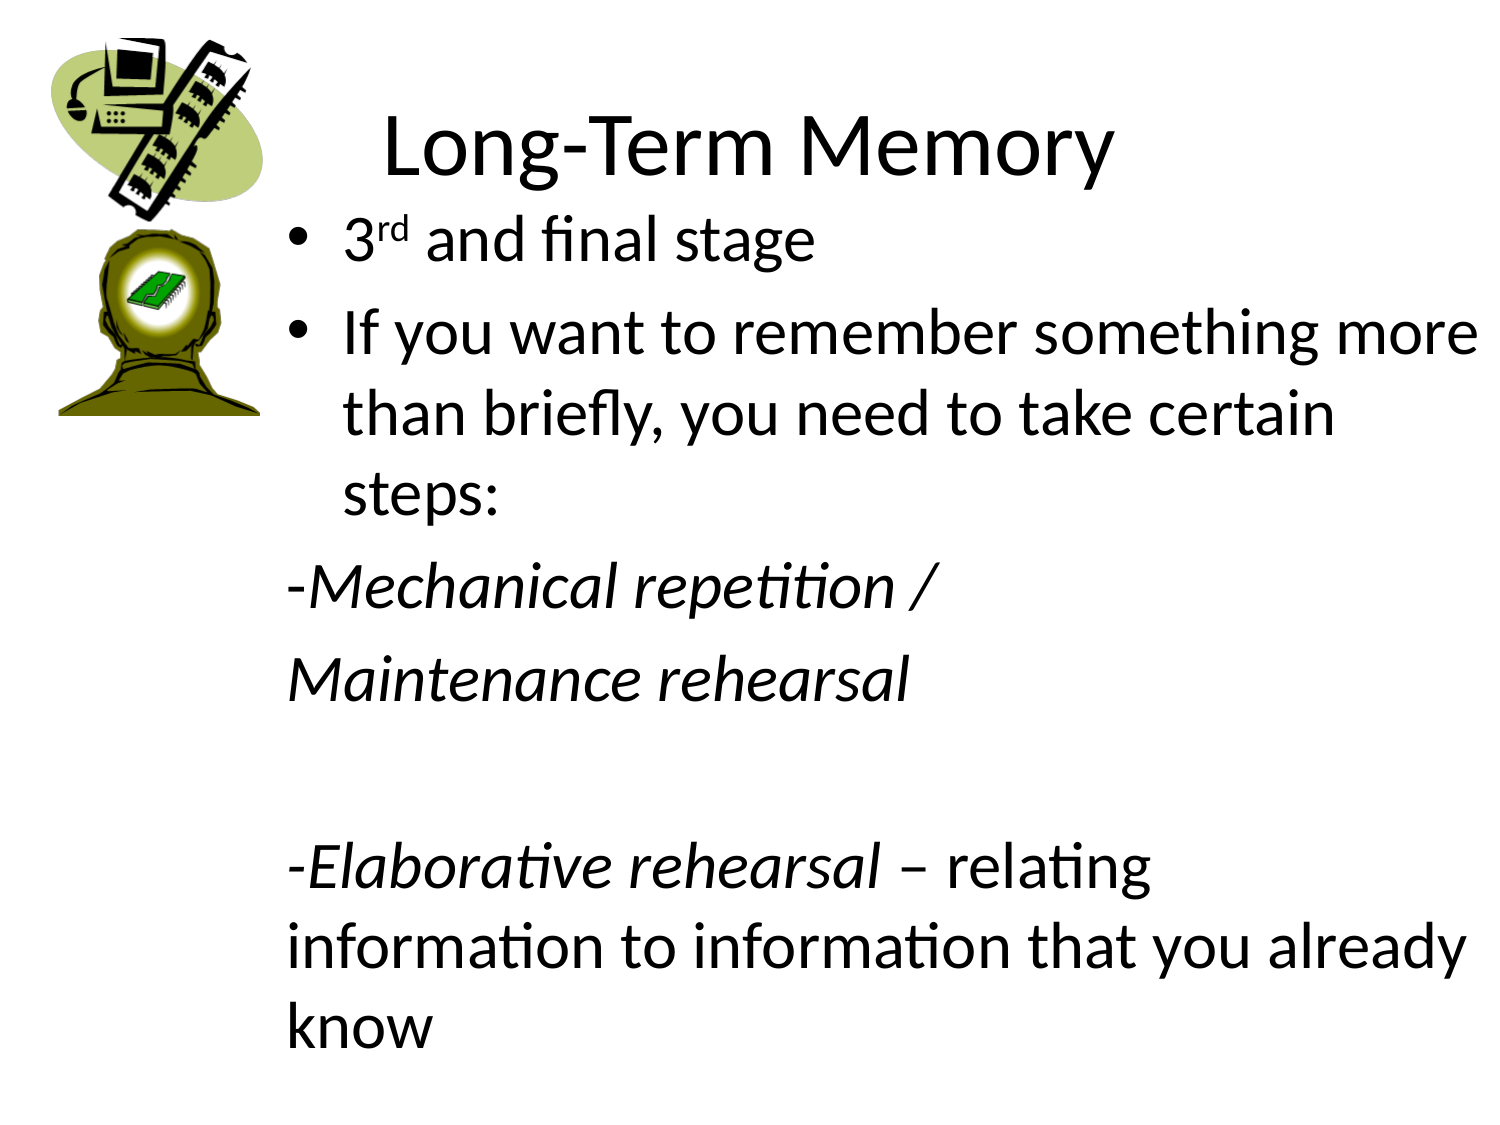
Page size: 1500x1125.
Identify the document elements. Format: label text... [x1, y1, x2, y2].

list 3rd and final stage If you want to remember something more than briefly, you need to take certain steps: -Mechanical repetition / Maintenance rehearsal -Elaborative rehearsal – relating information to information that you already know [271, 187, 1500, 1100]
picture [37, 37, 275, 416]
title Long-Term Memory [279, 45, 1425, 187]
